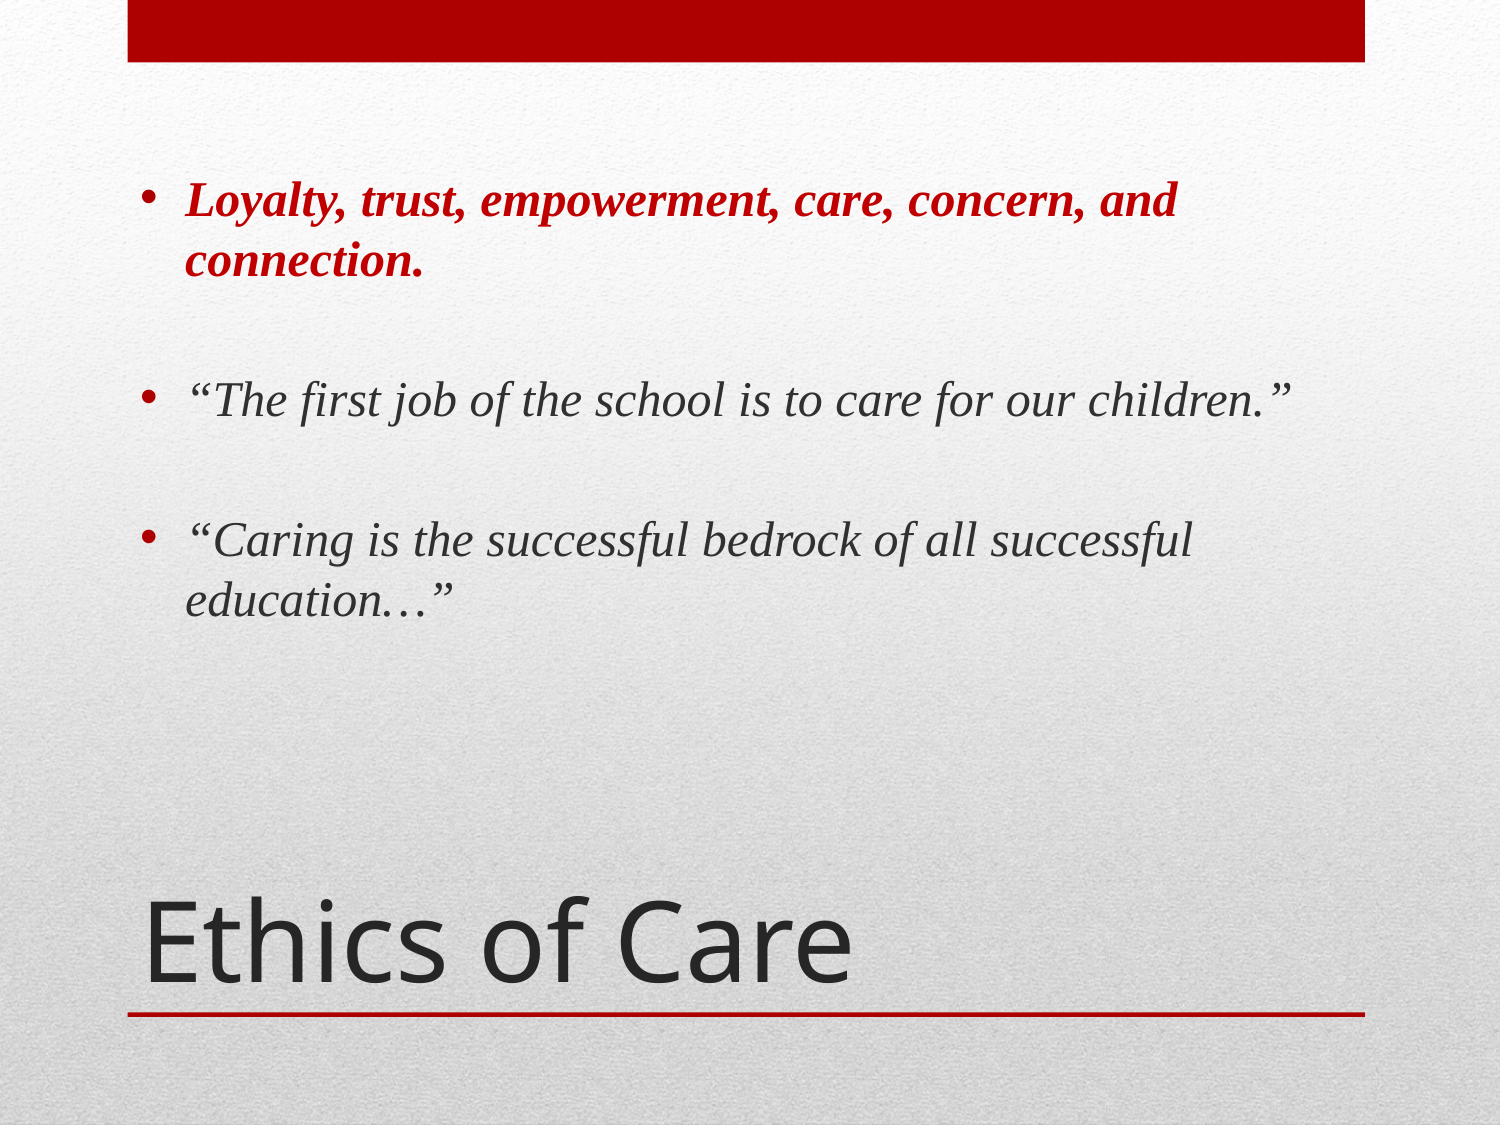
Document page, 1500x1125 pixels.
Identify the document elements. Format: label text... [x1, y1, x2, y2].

list Loyalty, trust, empowerment, care, concern, and connection. “The first job of the school is to care for our children.” “Caring is the successful bedrock of all successful education…” [125, 112, 1363, 750]
title Ethics of Care [125, 750, 1238, 1013]
